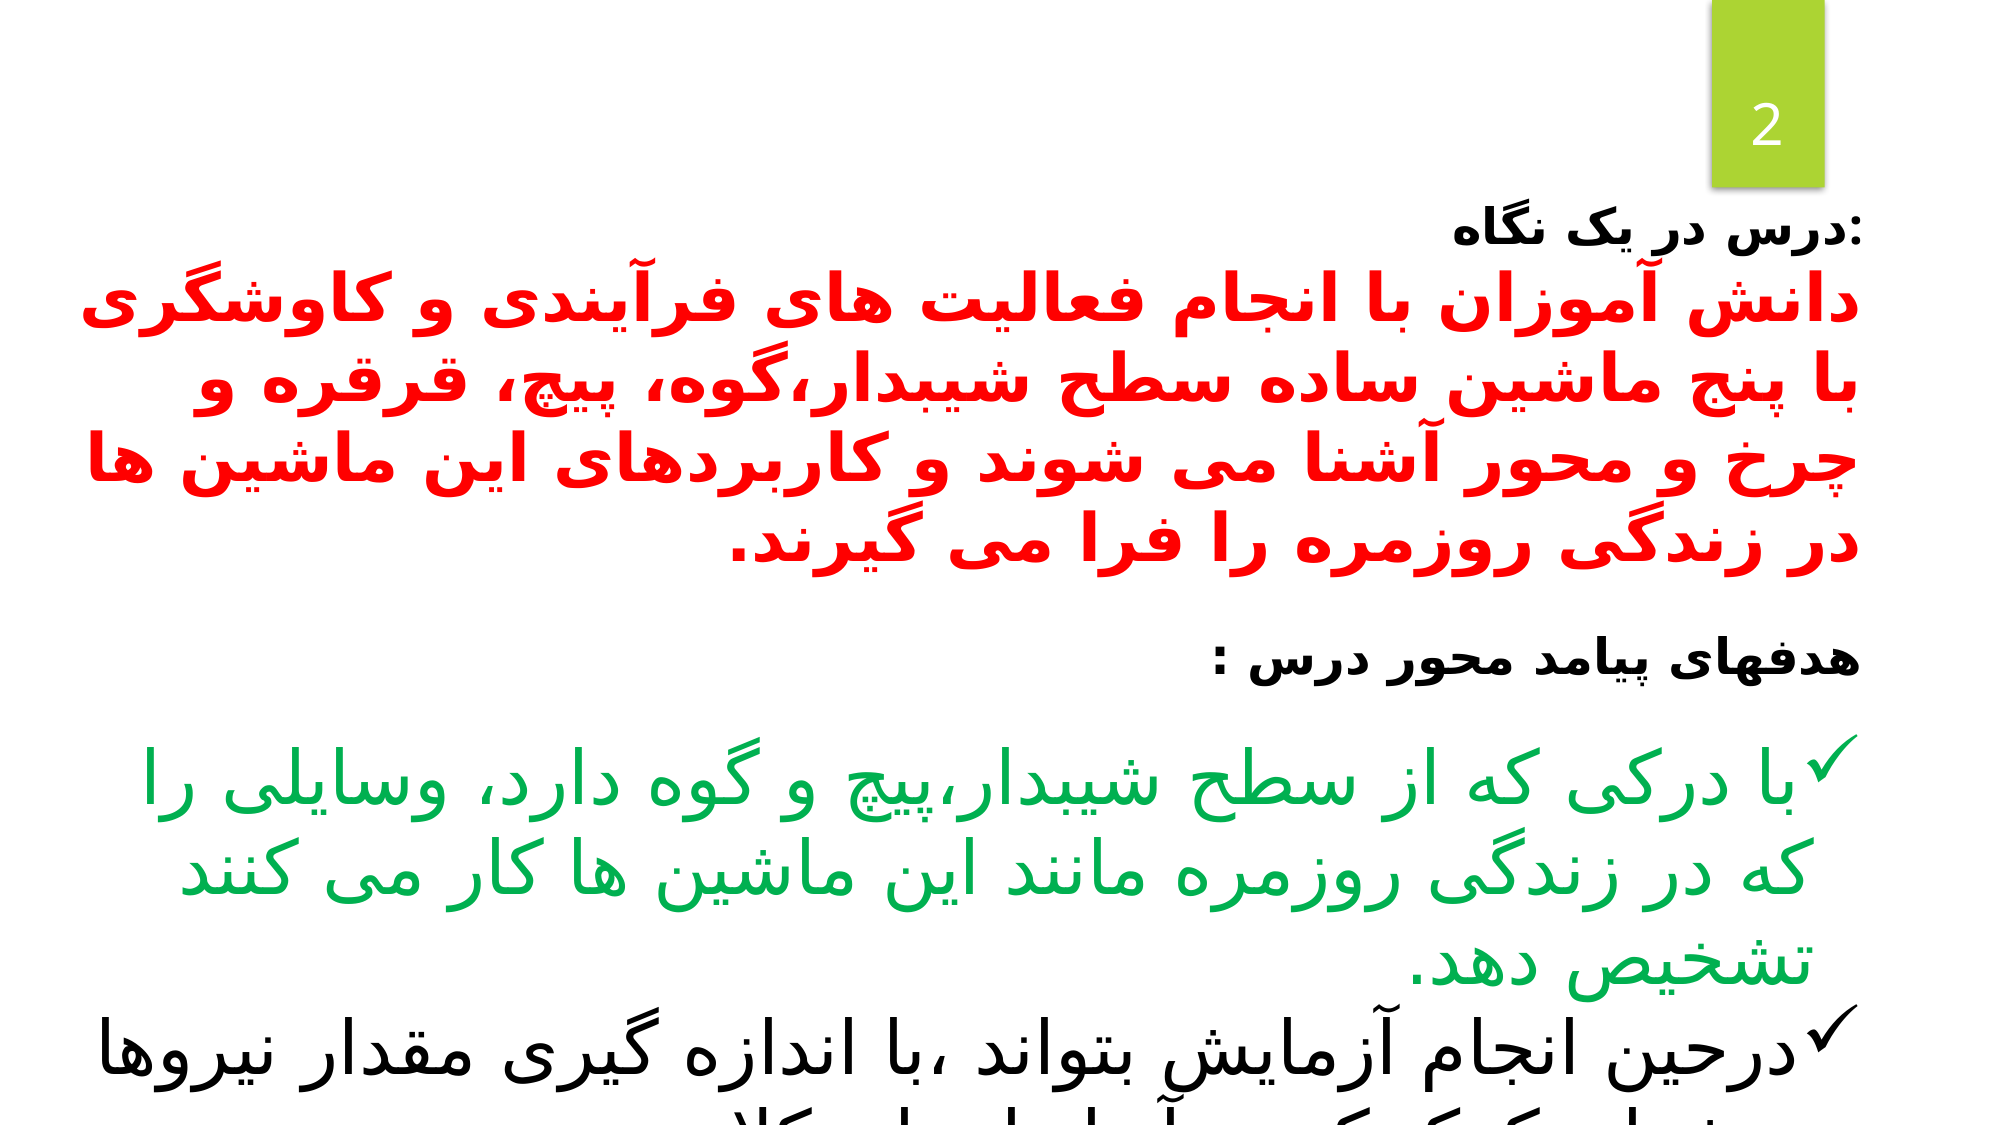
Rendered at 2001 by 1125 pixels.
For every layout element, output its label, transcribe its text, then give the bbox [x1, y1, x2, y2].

slide_number 2 [1698, 48, 1836, 175]
text_box درس در یک نگاه: دانش آموزان با انجام فعالیت های فرآیندی و کاوشگری با پنج ماشین ساده سطح شیبدار،گوه، پیچ، قرقره و چرخ و محور آشنا می شوند و کاربردهای این ماشین ها در زندگی روزمره را فرا می گیرند. هدفهای پیامد محور درس : با درکی که از سطح شیبدار،پیچ و گوه دارد، وسایلی را که در زندگی روزمره مانند این ماشین ها کار می کنند تشخیص دهد. درحین انجام آزمایش بتواند ،با اندازه گیری مقدار نیروها روشهای کمک کردن آنها را برای کلاس توضیح دهد. مبنای طبقه بندی سطح شیبدار، گوه و پیچ در یک گروه را بیان کند. طرز کار قرقره و چرخ ومحور را برای کلاس توضیح دهد [60, 187, 1878, 1125]
